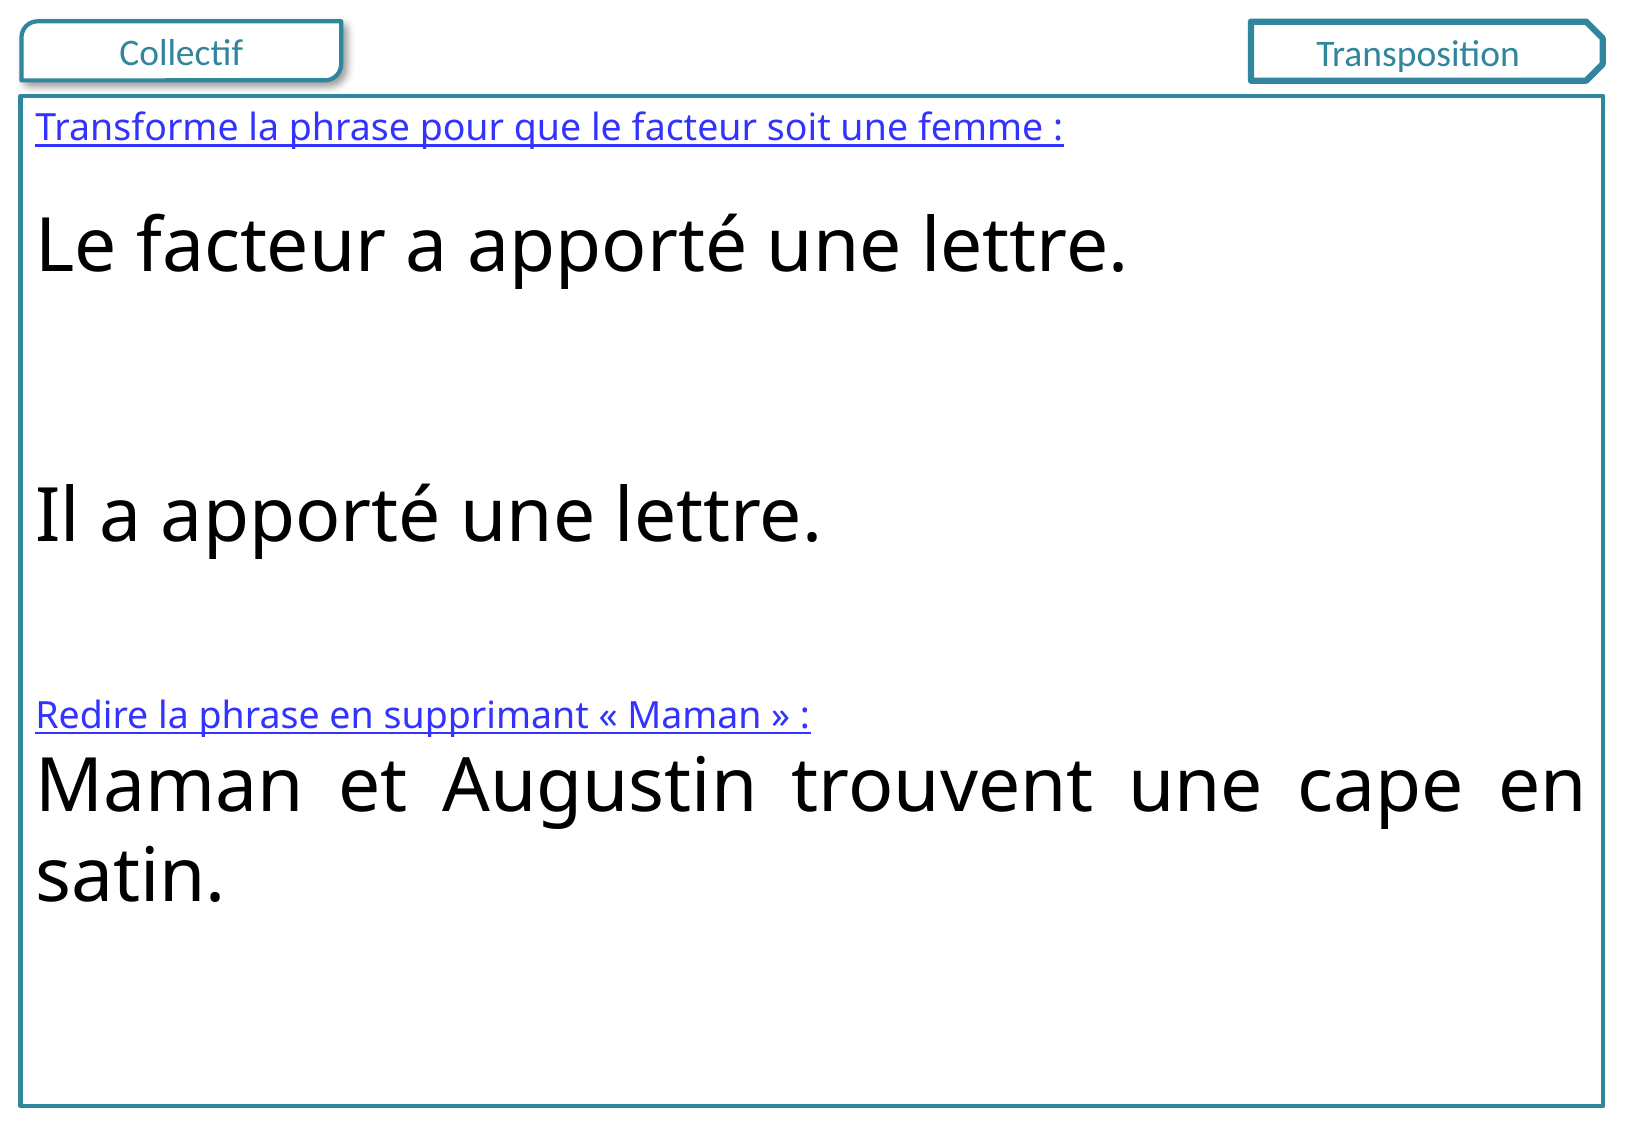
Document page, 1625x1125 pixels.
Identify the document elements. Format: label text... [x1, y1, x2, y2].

list Transforme la phrase pour que le facteur soit une femme : [18, 94, 1605, 1108]
list Le facteur a apporté une lettre. Il a apporté une lettre. Redire la phrase en supprimant « Maman » : Maman et Augustin trouvent une cape en satin. [20, 98, 1603, 1021]
list Transposition [1251, 21, 1585, 81]
